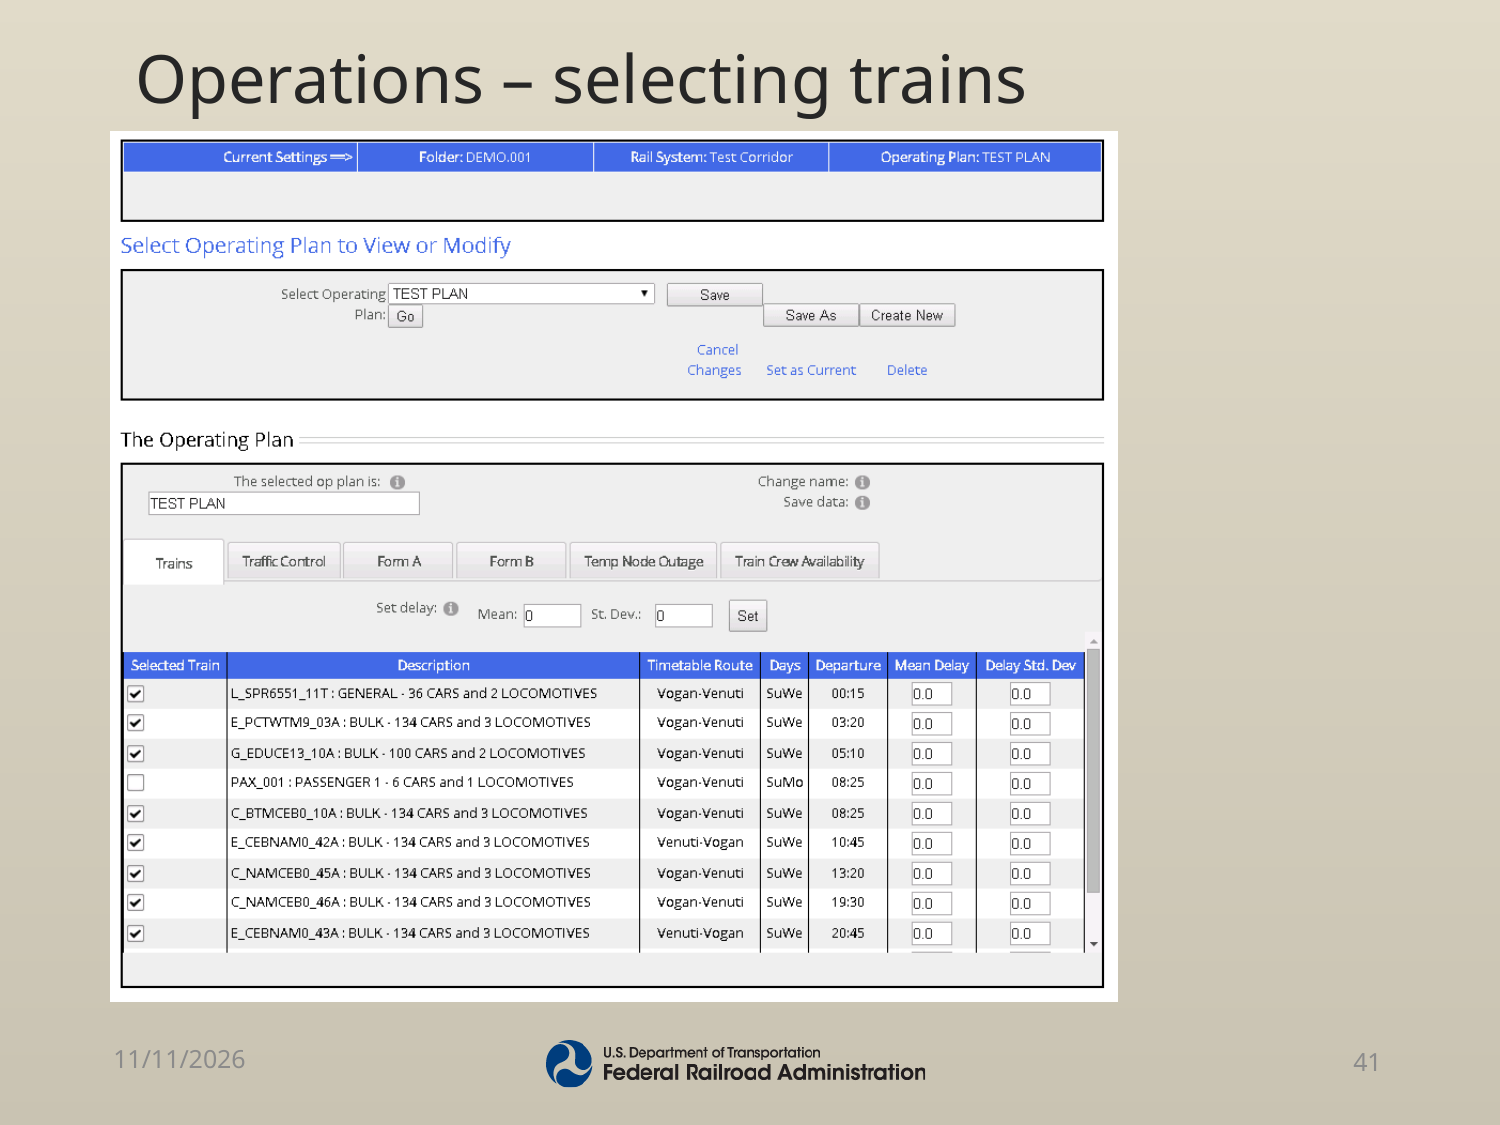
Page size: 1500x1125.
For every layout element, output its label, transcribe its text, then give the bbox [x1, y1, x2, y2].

title Operations – selecting trains [120, 20, 1380, 145]
slide_number 41 [1059, 1033, 1397, 1094]
picture [109, 131, 1119, 1002]
picture [526, 1035, 926, 1088]
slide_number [98, 1030, 436, 1091]
